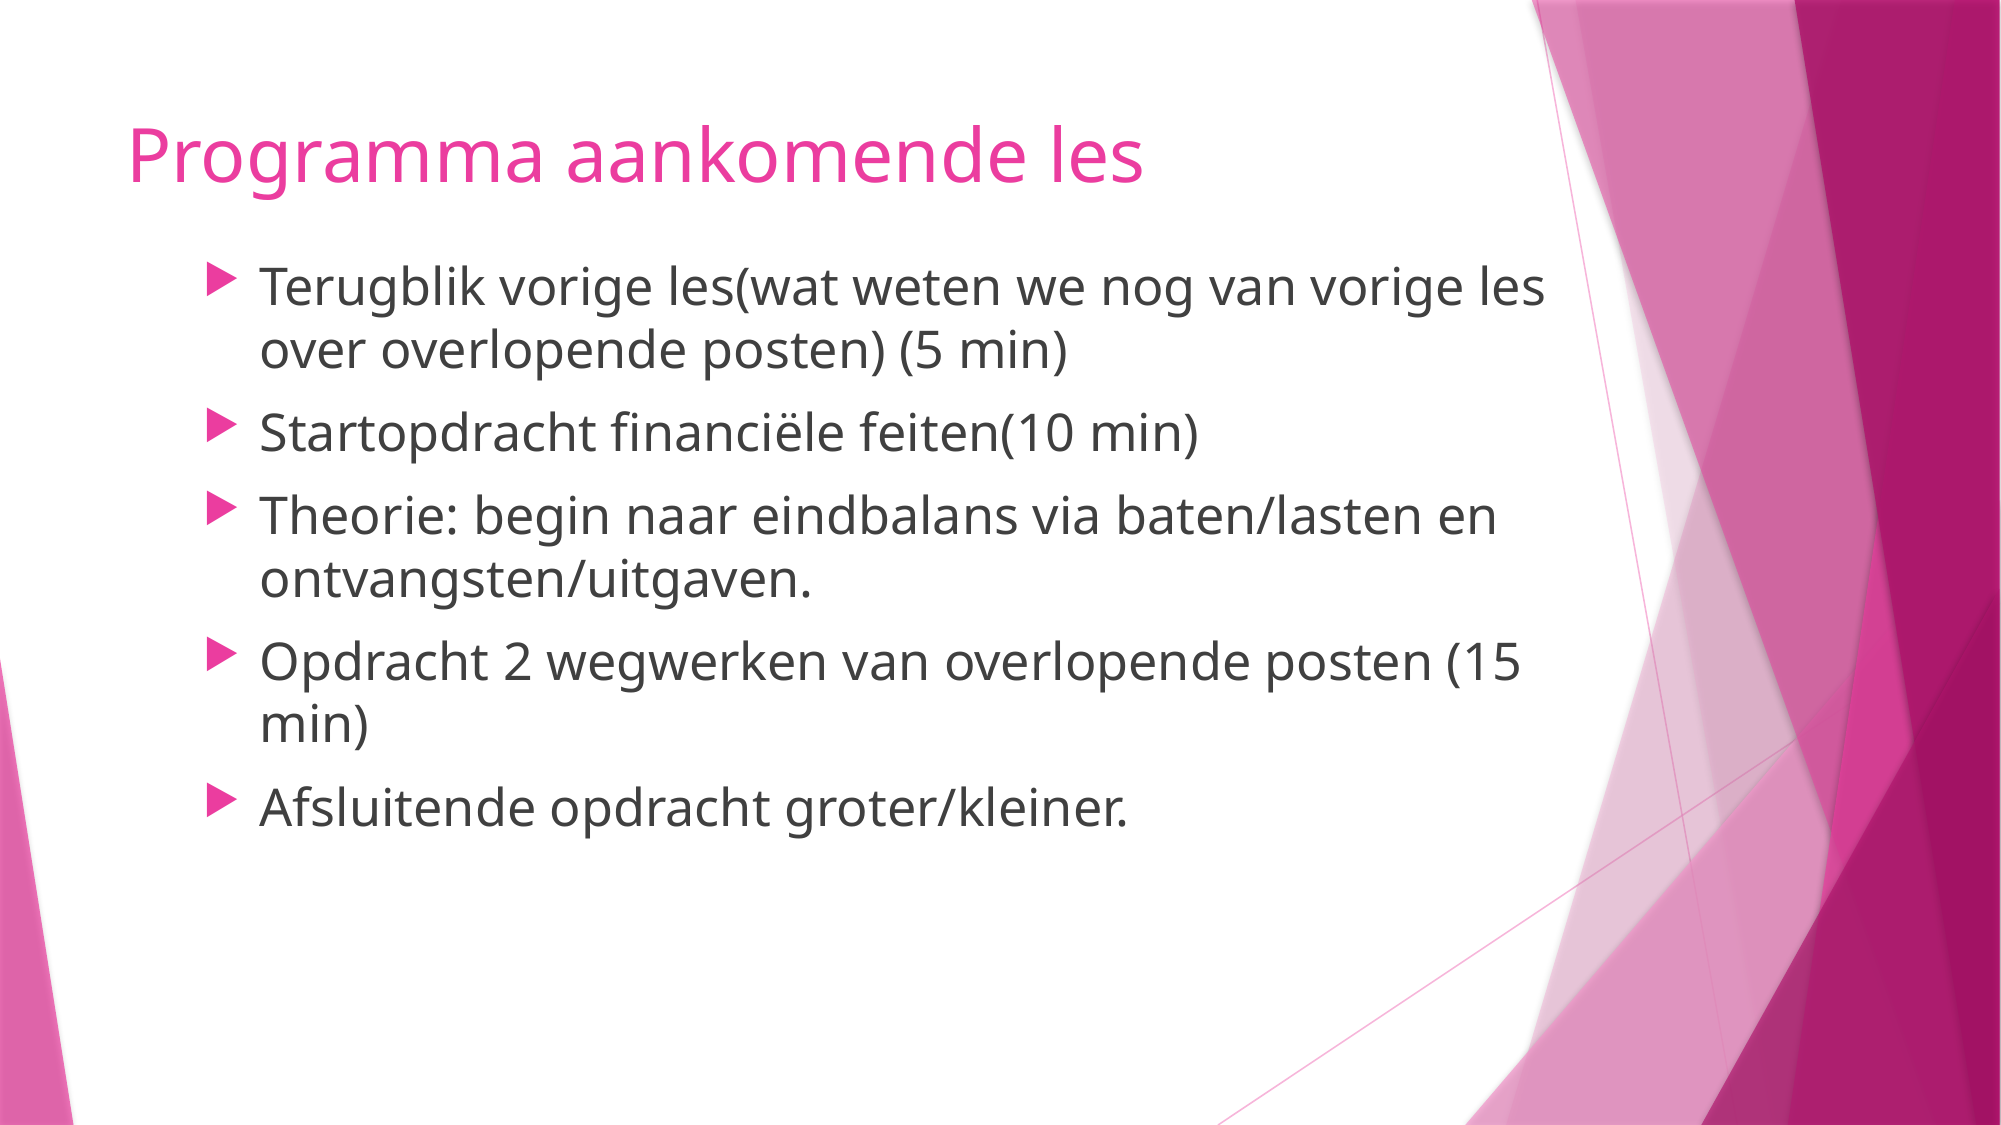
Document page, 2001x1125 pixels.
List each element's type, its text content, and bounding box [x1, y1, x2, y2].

title Programma aankomende les [111, 99, 1522, 317]
list Terugblik vorige les(wat weten we nog van vorige les over overlopende posten) (5 min) Startopdracht financiële feiten(10 min) Theorie: begin naar eindbalans via baten/lasten en ontvangsten/uitgaven. Opdracht 2 wegwerken van overlopende posten (15 min) Afsluitende opdracht groter/kleiner. [188, 246, 1599, 1062]
